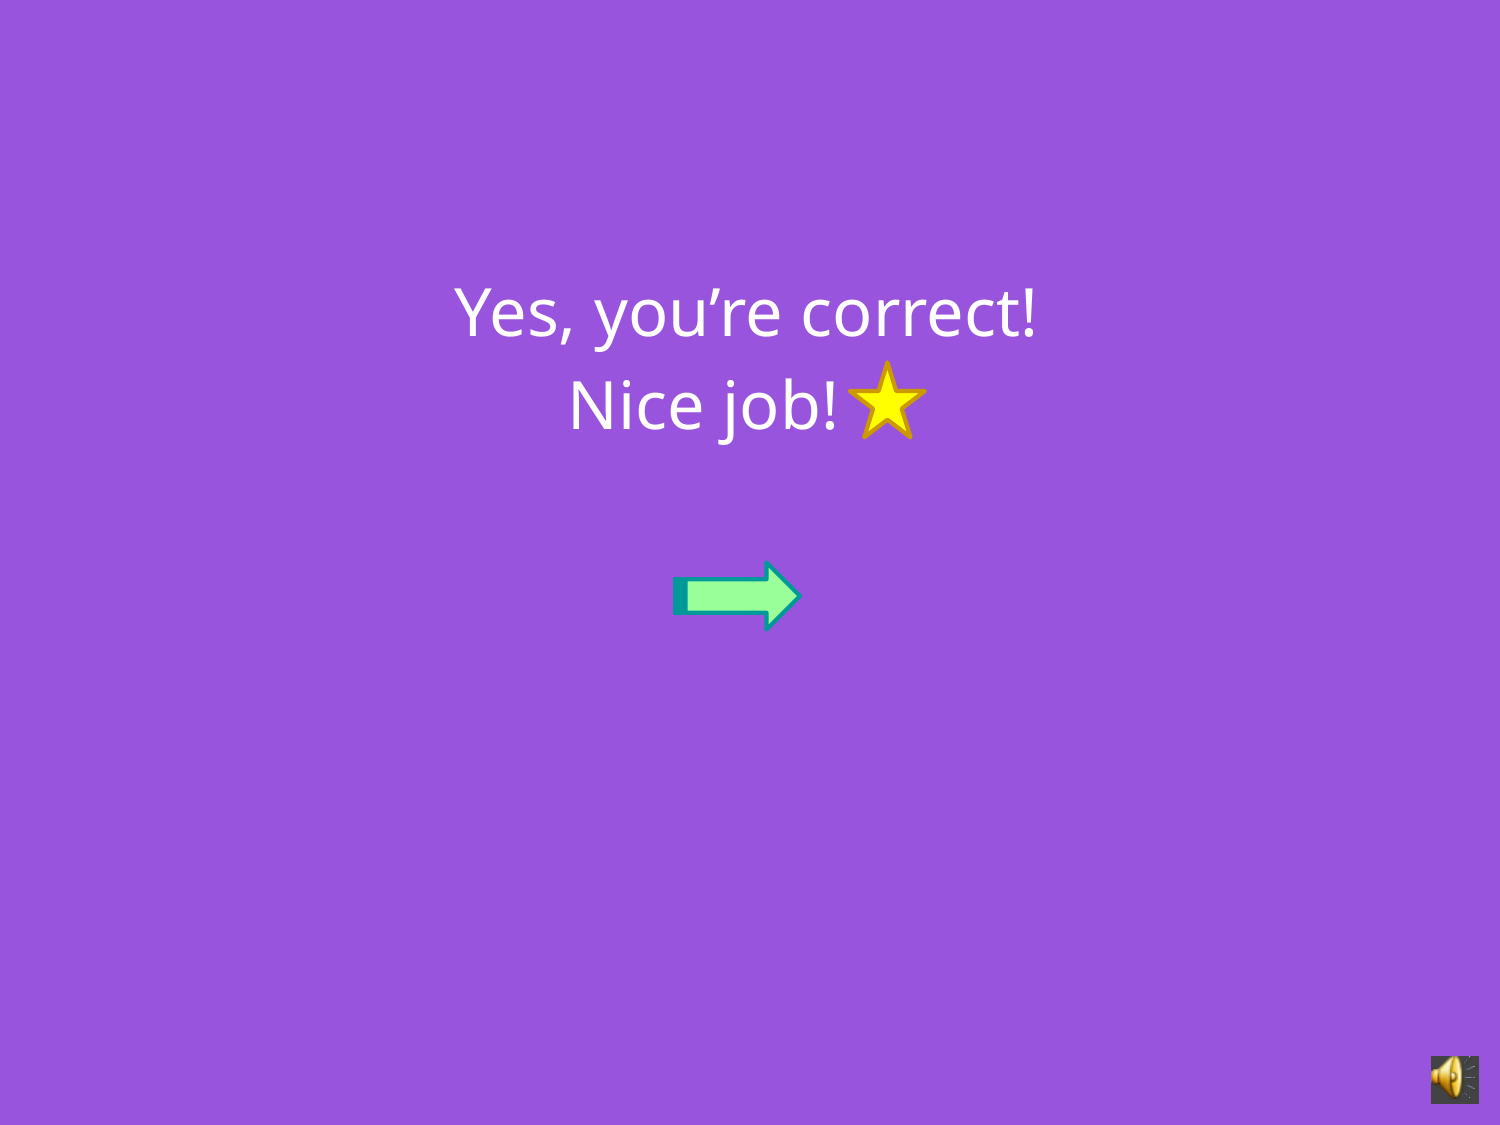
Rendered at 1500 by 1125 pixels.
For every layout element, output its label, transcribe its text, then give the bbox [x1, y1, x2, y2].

picture [1429, 1054, 1481, 1106]
text_box [673, 560, 803, 632]
list Yes, you’re correct! Nice job! [37, 262, 1388, 838]
text_box [847, 360, 927, 440]
